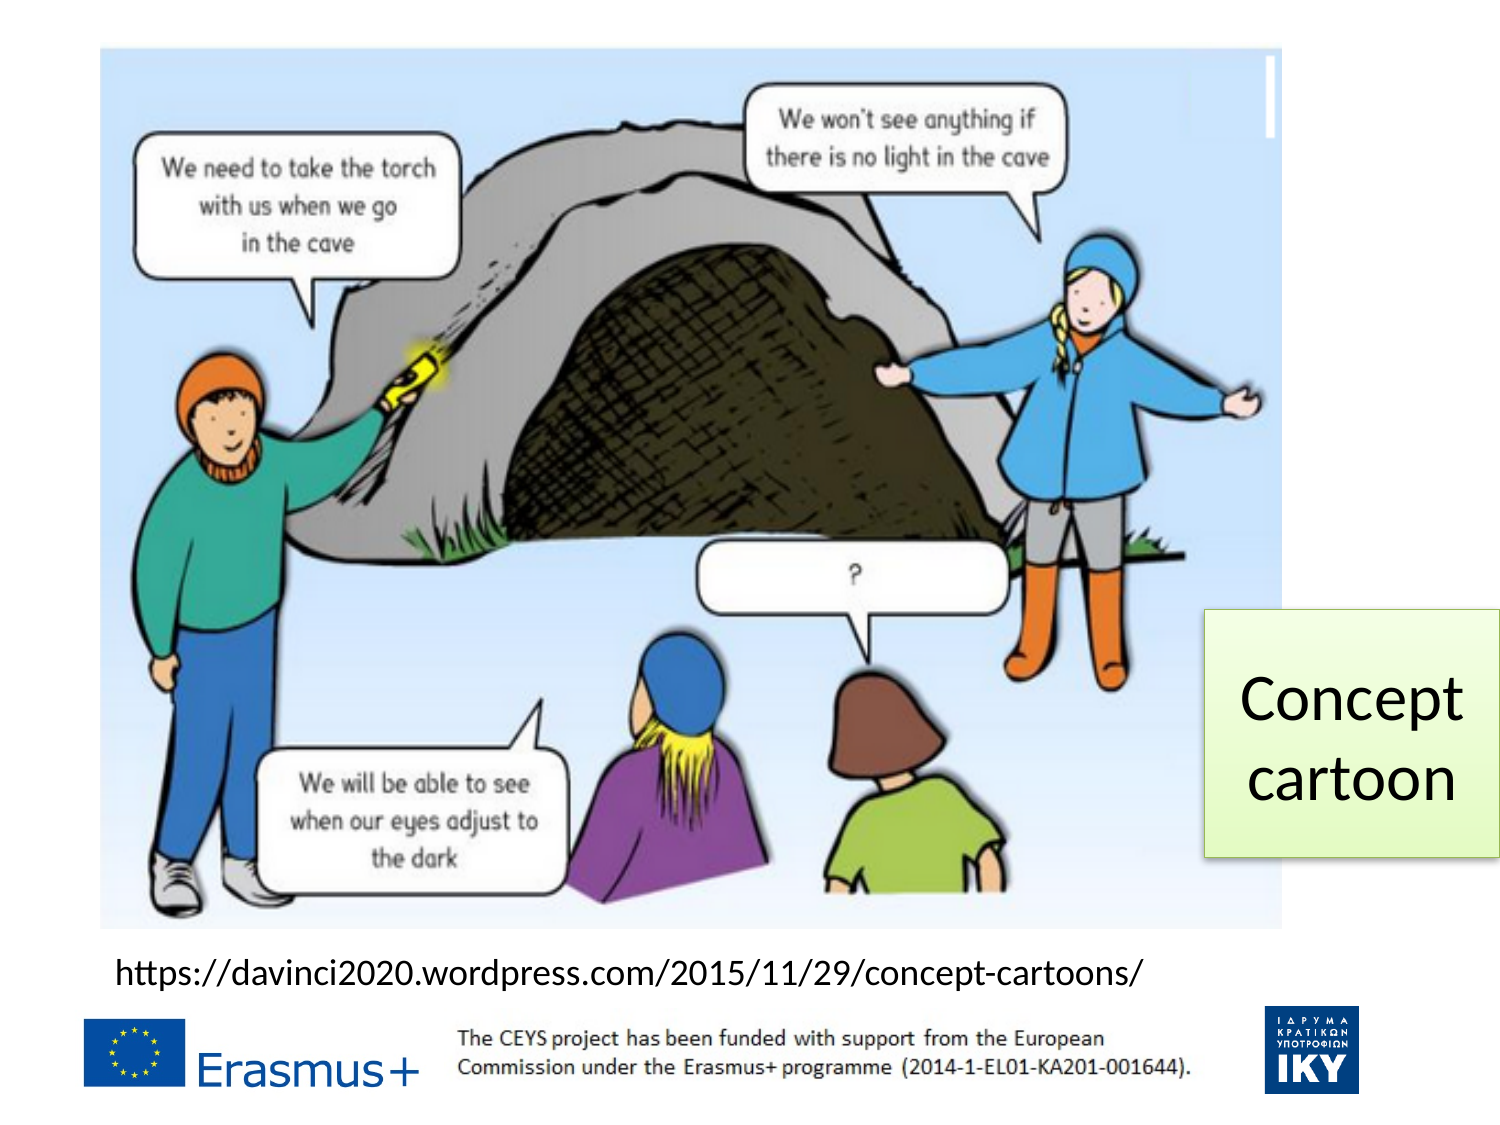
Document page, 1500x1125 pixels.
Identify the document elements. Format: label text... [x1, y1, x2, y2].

picture [444, 1008, 1205, 1097]
picture [1264, 1005, 1359, 1094]
picture [64, 999, 438, 1106]
text_box https://davinci2020.wordpress.com/2015/11/29/concept-cartoons/ [100, 940, 1223, 1001]
picture [100, 42, 1282, 929]
title Concept cartoon [1285, 609, 1500, 858]
